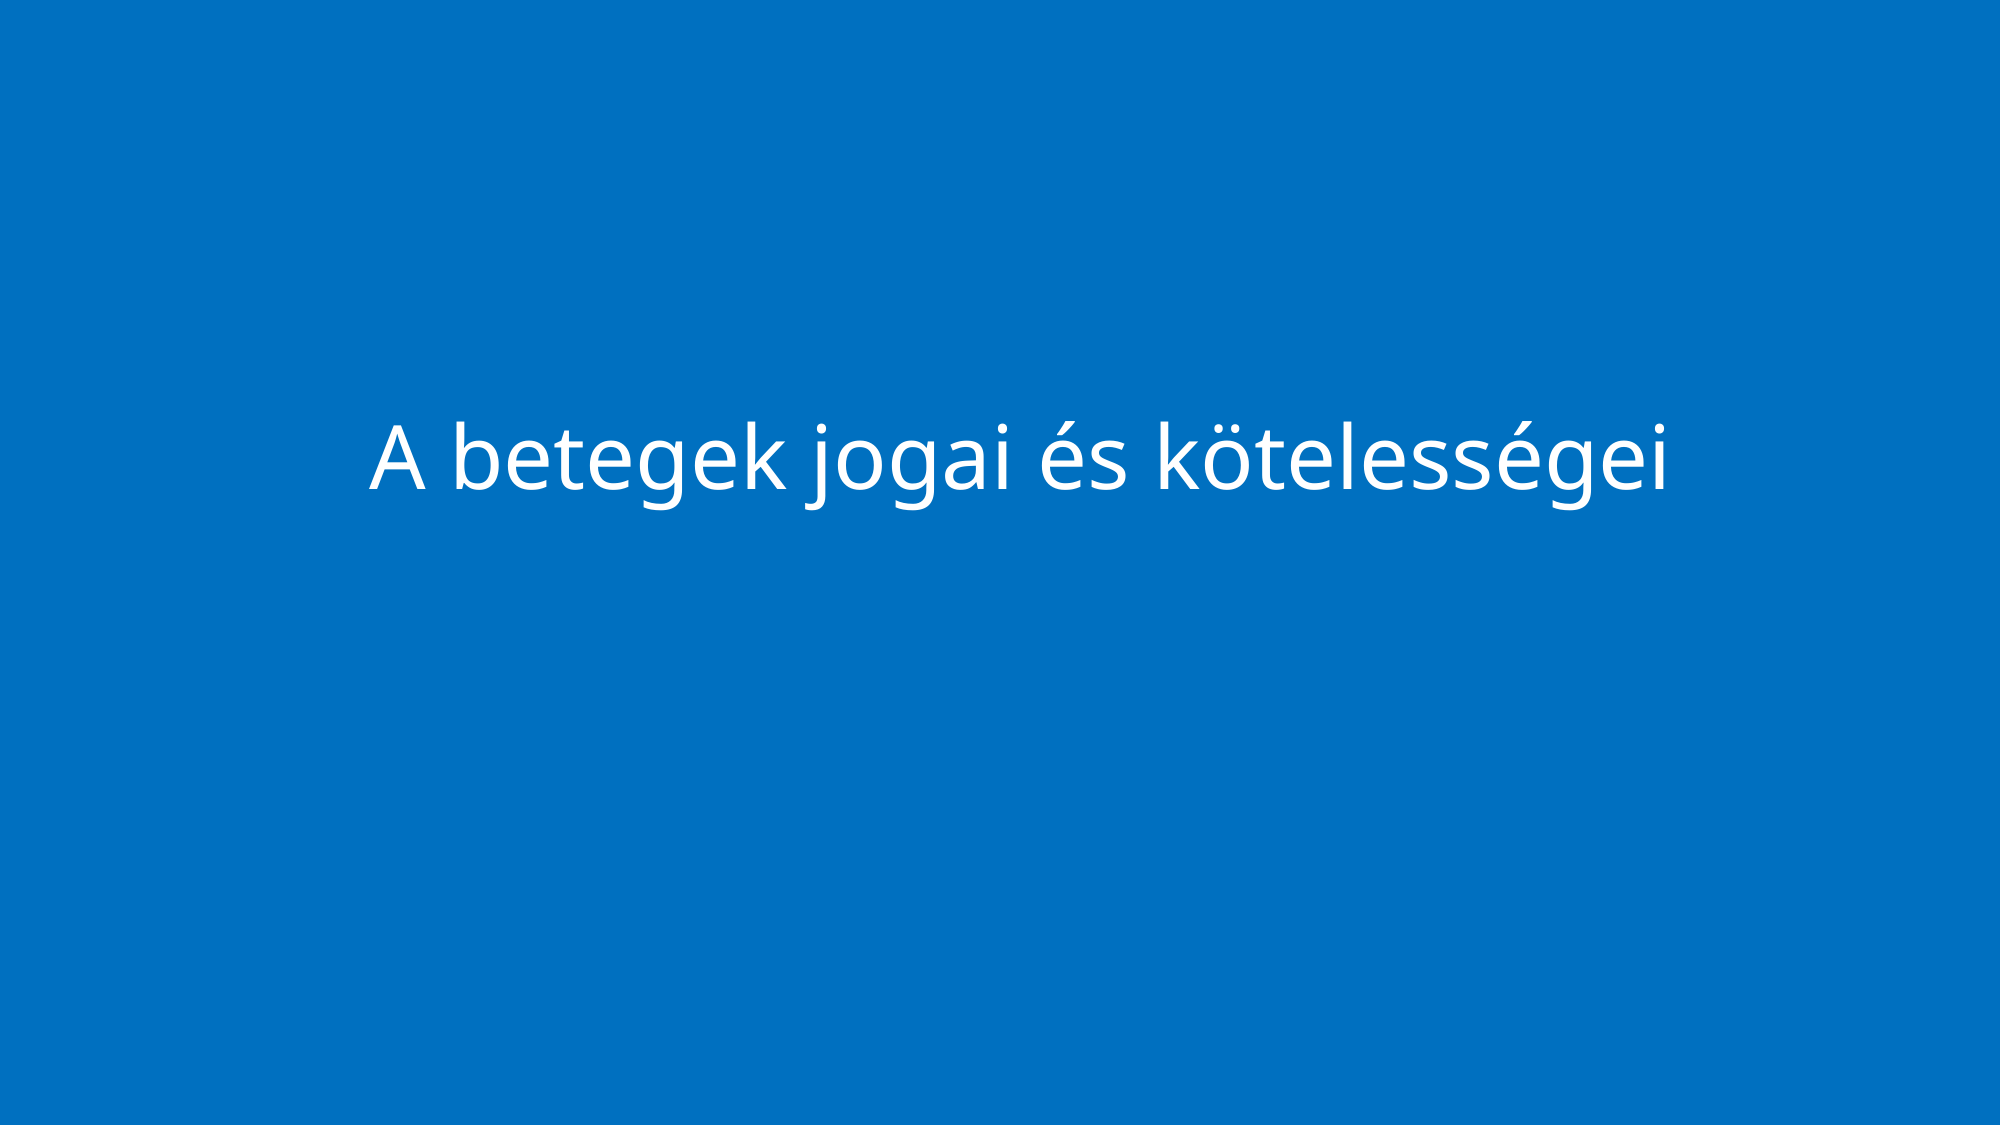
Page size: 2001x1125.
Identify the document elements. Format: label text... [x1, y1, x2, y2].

title A betegek jogai és kötelességei [156, 405, 1886, 623]
